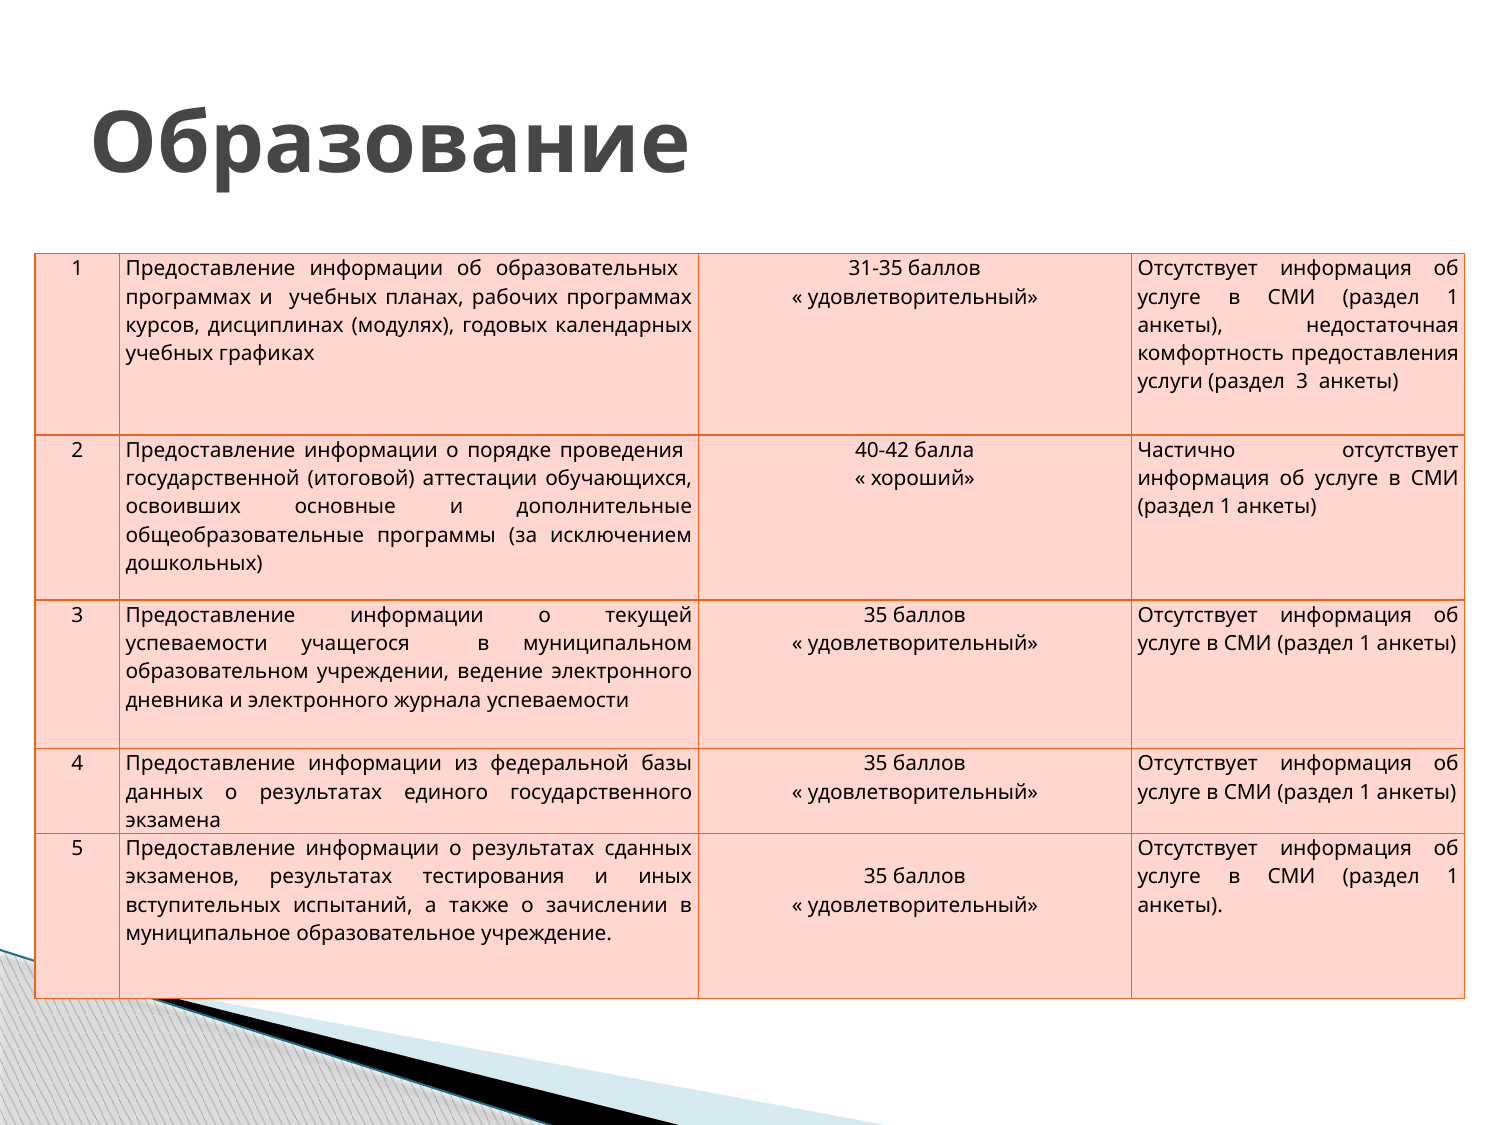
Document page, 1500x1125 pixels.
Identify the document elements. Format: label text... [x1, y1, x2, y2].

table_cell Отсутствует информация об услуге в СМИ (раздел 1 анкеты) [1132, 749, 1464, 833]
table_cell Предоставление информации о текущей успеваемости учащегося в муниципальном образовательном учреждении, ведение электронного дневника и электронного журнала успеваемости [120, 601, 698, 748]
table_header Отсутствует информация об услуге в СМИ (раздел 1 анкеты), недостаточная комфортность предоставления услуги (раздел 3 анкеты) [1132, 254, 1464, 434]
table_cell Предоставление информации о порядке проведения государственной (итоговой) аттестации обучающихся, освоивших основные и дополнительные общеобразовательные программы (за исключением дошкольных) [120, 436, 698, 599]
table_cell Частично отсутствует информация об услуге в СМИ (раздел 1 анкеты) [1132, 436, 1464, 599]
table_header 31-35 баллов « удовлетворительный» [699, 254, 1131, 434]
title Образование [75, 45, 1425, 233]
table_cell 5 [36, 834, 119, 998]
table_cell 3 [36, 601, 119, 748]
table_cell 35 баллов « удовлетворительный» [699, 749, 1131, 833]
table_cell 2 [36, 436, 119, 599]
table_cell Отсутствует информация об услуге в СМИ (раздел 1 анкеты). [1132, 834, 1464, 998]
table_header Предоставление информации об образовательных программах и учебных планах, рабочих программах курсов, дисциплинах (модулях), годовых календарных учебных графиках [120, 254, 698, 434]
table_cell Предоставление информации из федеральной базы данных о результатах единого государственного экзамена [120, 749, 698, 833]
table_cell 35 баллов « удовлетворительный» [699, 834, 1131, 998]
table_cell 4 [36, 749, 119, 833]
table_cell Предоставление информации о результатах сданных экзаменов, результатах тестирования и иных вступительных испытаний, а также о зачислении в муниципальное образовательное учреждение. [120, 834, 698, 998]
table_cell Отсутствует информация об услуге в СМИ (раздел 1 анкеты) [1132, 601, 1464, 748]
table_cell 35 баллов « удовлетворительный» [699, 601, 1131, 748]
table_cell 40-42 балла « хороший» [699, 436, 1131, 599]
table_header 1 [36, 254, 119, 434]
